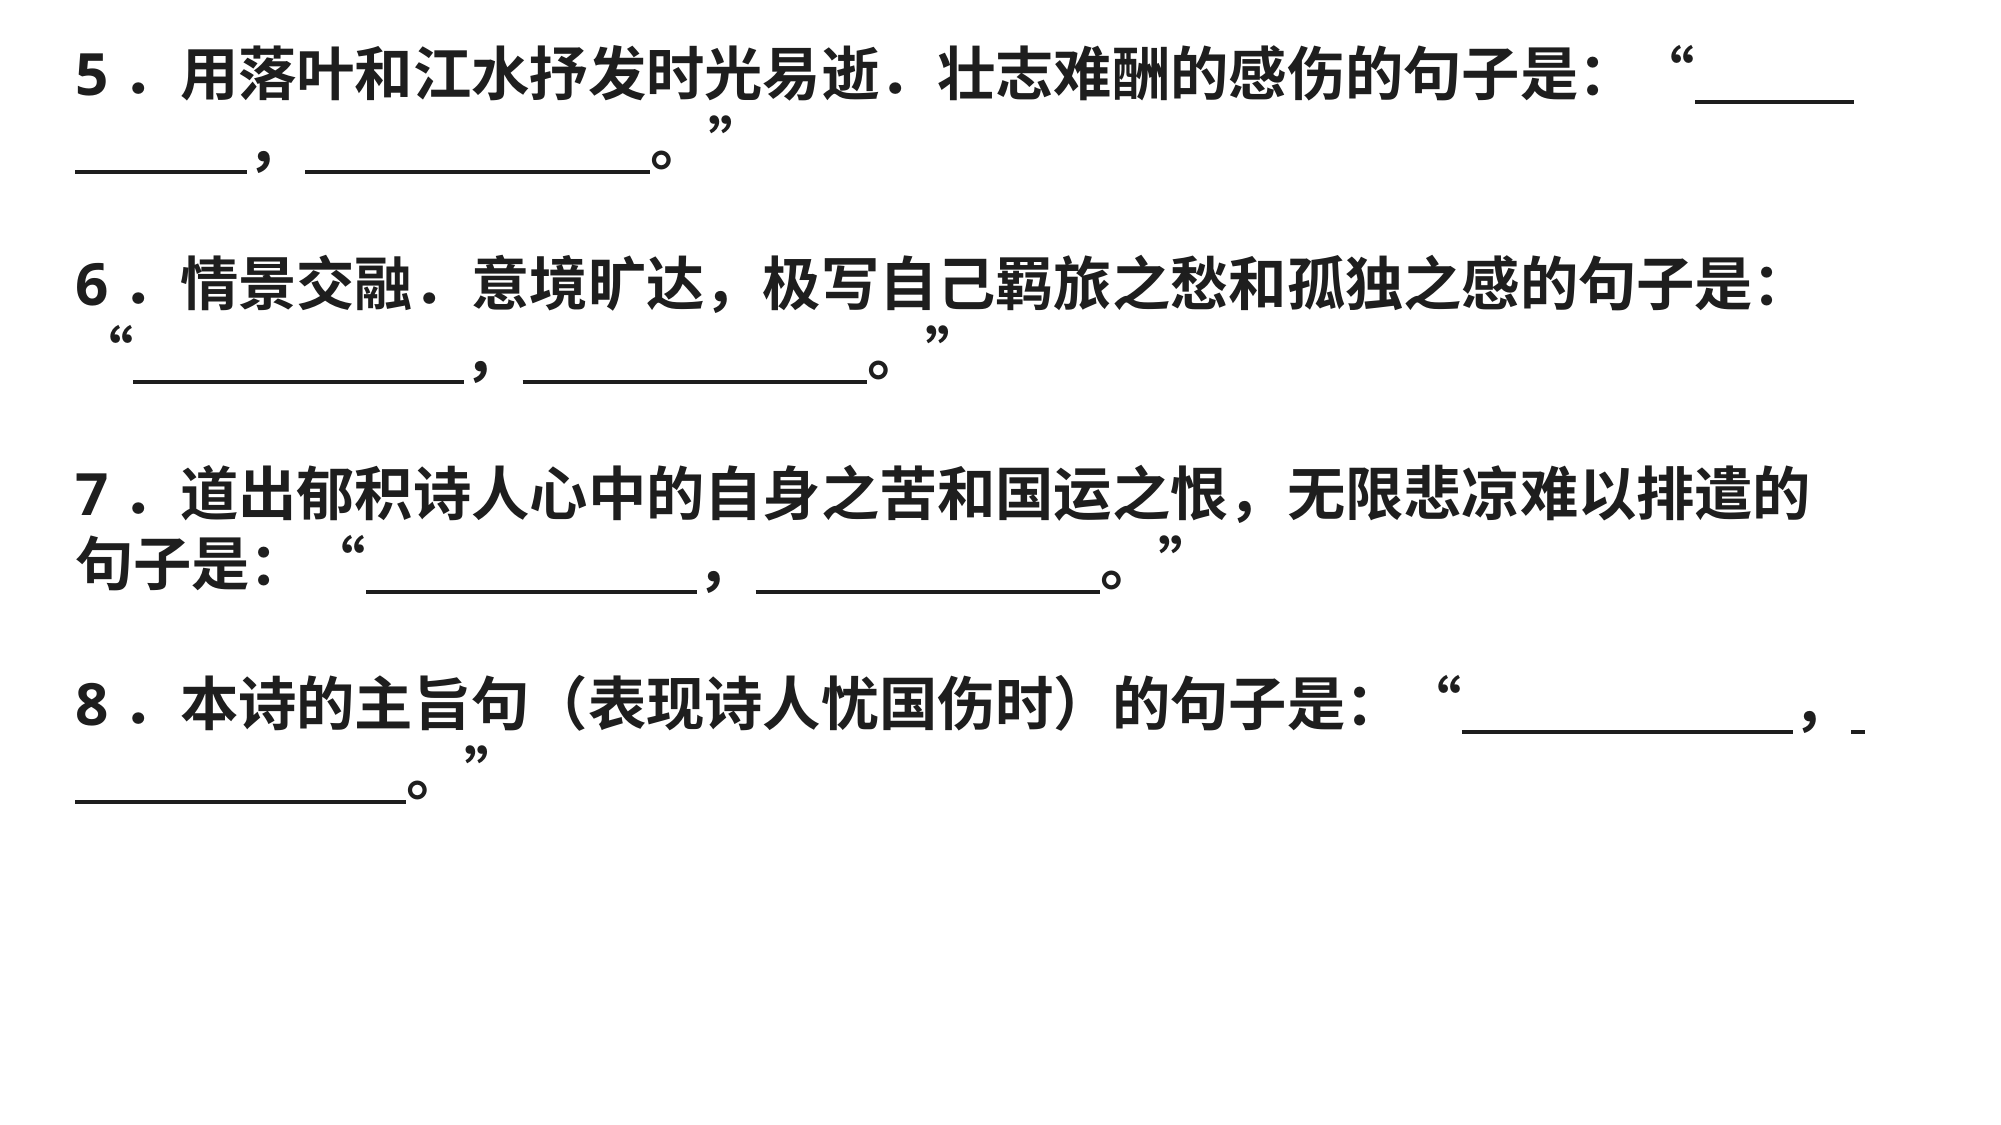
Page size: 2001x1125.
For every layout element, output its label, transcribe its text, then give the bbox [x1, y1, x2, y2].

text_box 5．用落叶和江水抒发时光易逝．壮志难酬的感伤的句子是：“ ， 。” 6．情景交融．意境旷达，极写自己羁旅之愁和孤独之感的句子是：“ ， 。” 7．道出郁积诗人心中的自身之苦和国运之恨，无限悲凉难以排遣的句子是：“ ， 。” 8．本诗的主旨句（表现诗人忧国伤时）的句子是：“ ， 。” [60, 29, 1881, 815]
